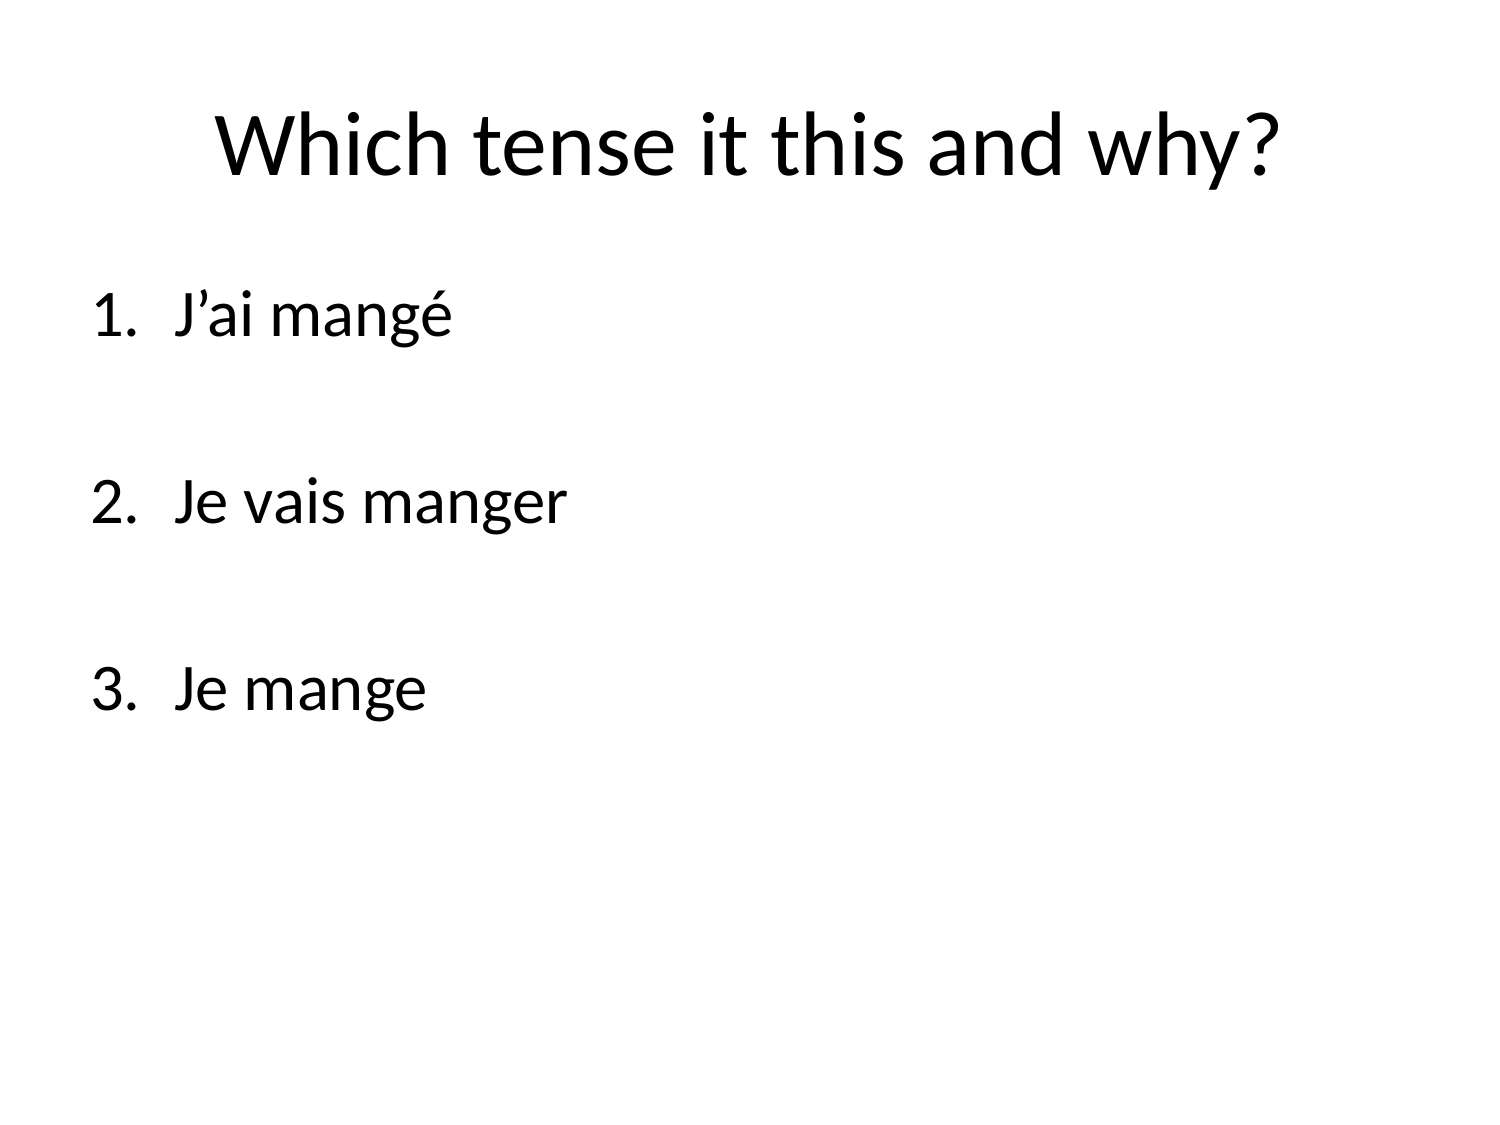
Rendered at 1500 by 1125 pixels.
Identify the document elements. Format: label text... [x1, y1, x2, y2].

title Which tense it this and why? [75, 45, 1425, 233]
list J’ai mangé Je vais manger Je mange [75, 262, 1425, 1005]
